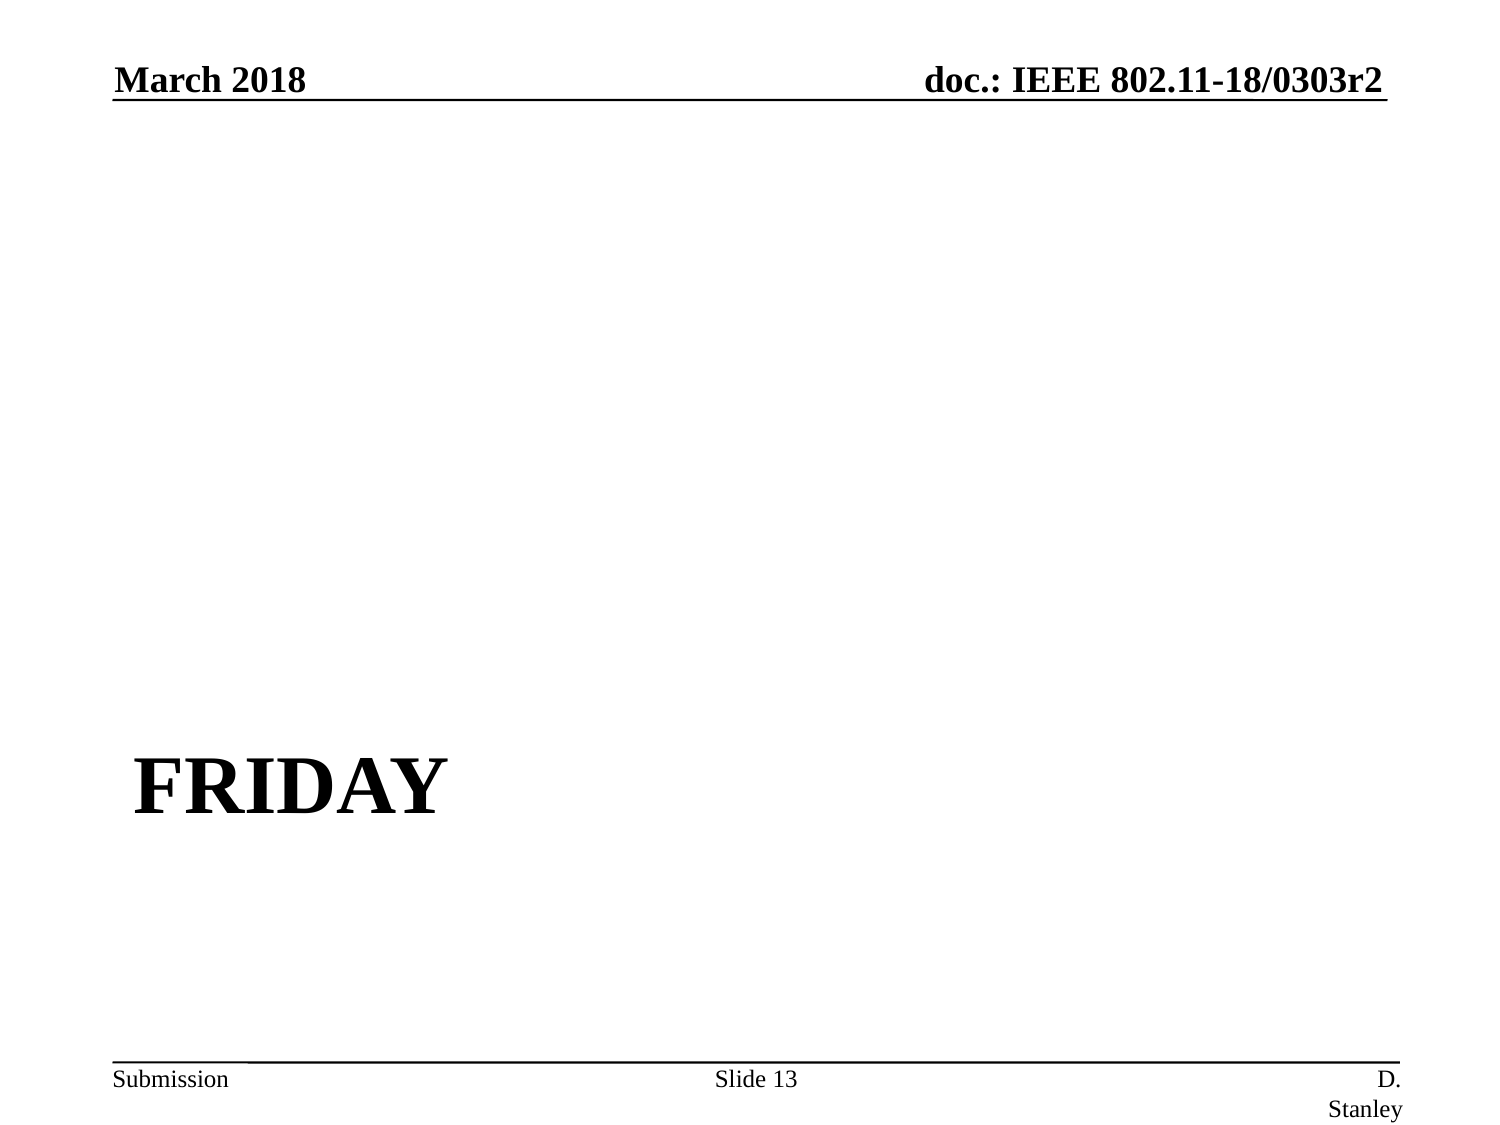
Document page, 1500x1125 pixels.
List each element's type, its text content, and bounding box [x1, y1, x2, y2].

title Friday [118, 722, 1394, 947]
slide_number Slide 13 [712, 1061, 800, 1093]
footer D. Stanley, HP Enterprise [1324, 1061, 1402, 1093]
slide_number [114, 54, 374, 101]
